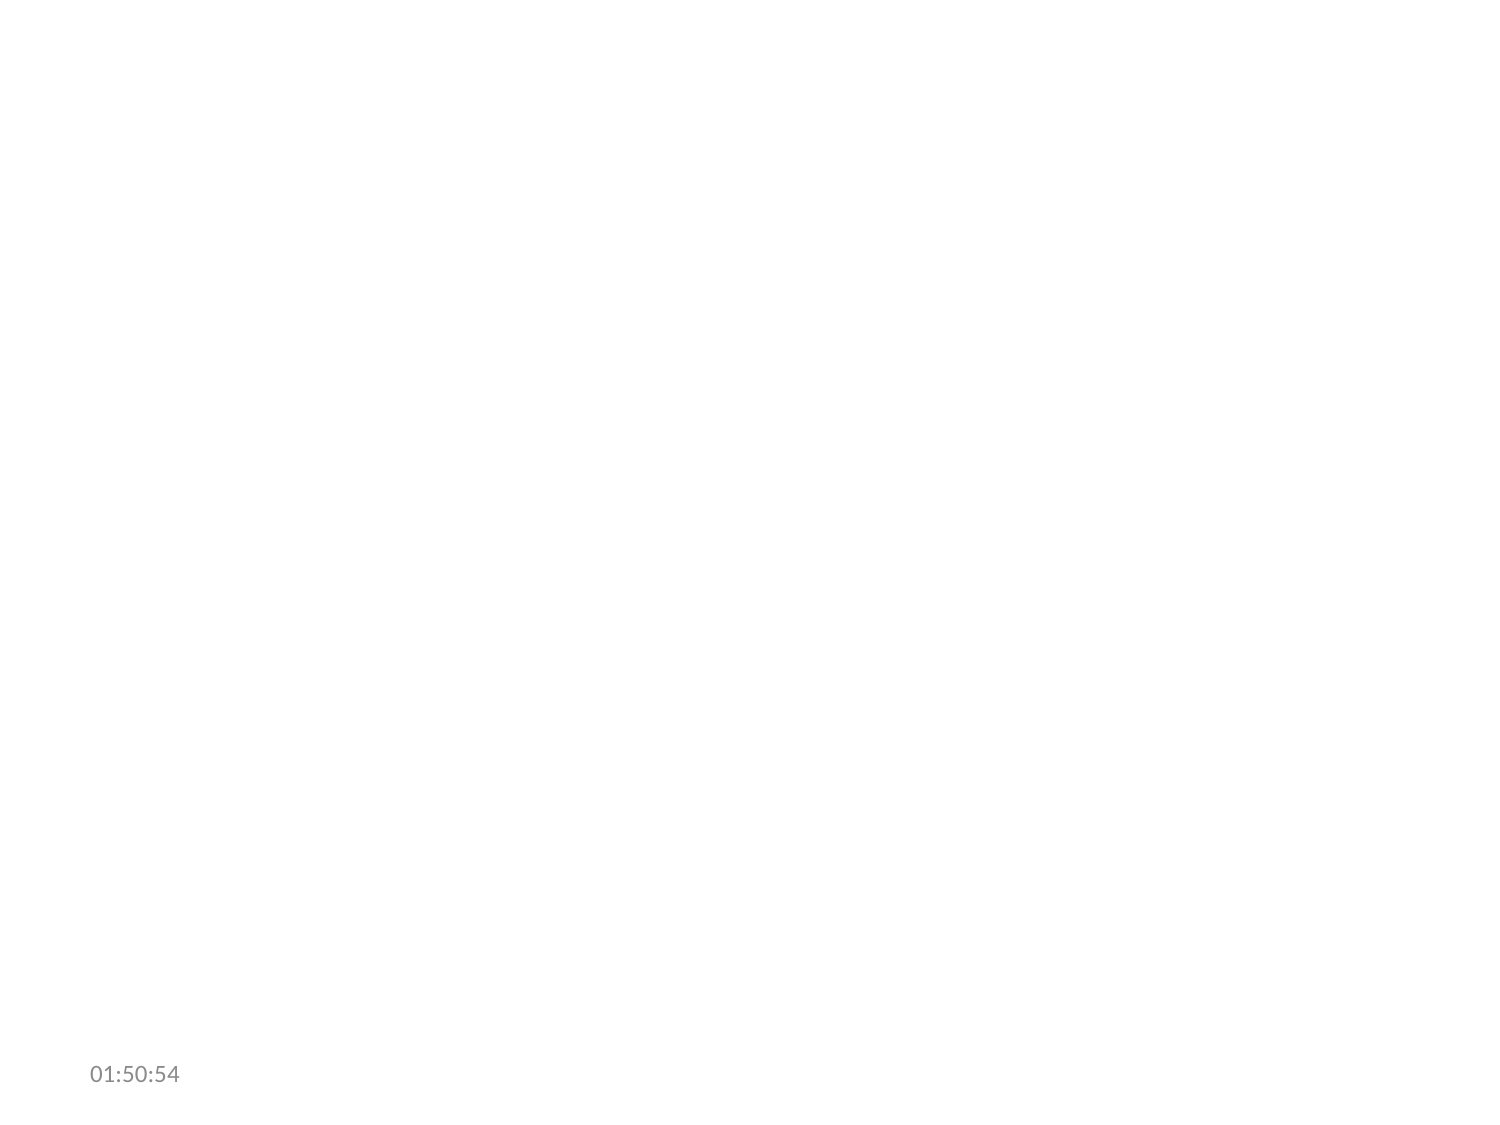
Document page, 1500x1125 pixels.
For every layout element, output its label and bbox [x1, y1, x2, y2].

slide_number [75, 1042, 425, 1103]
